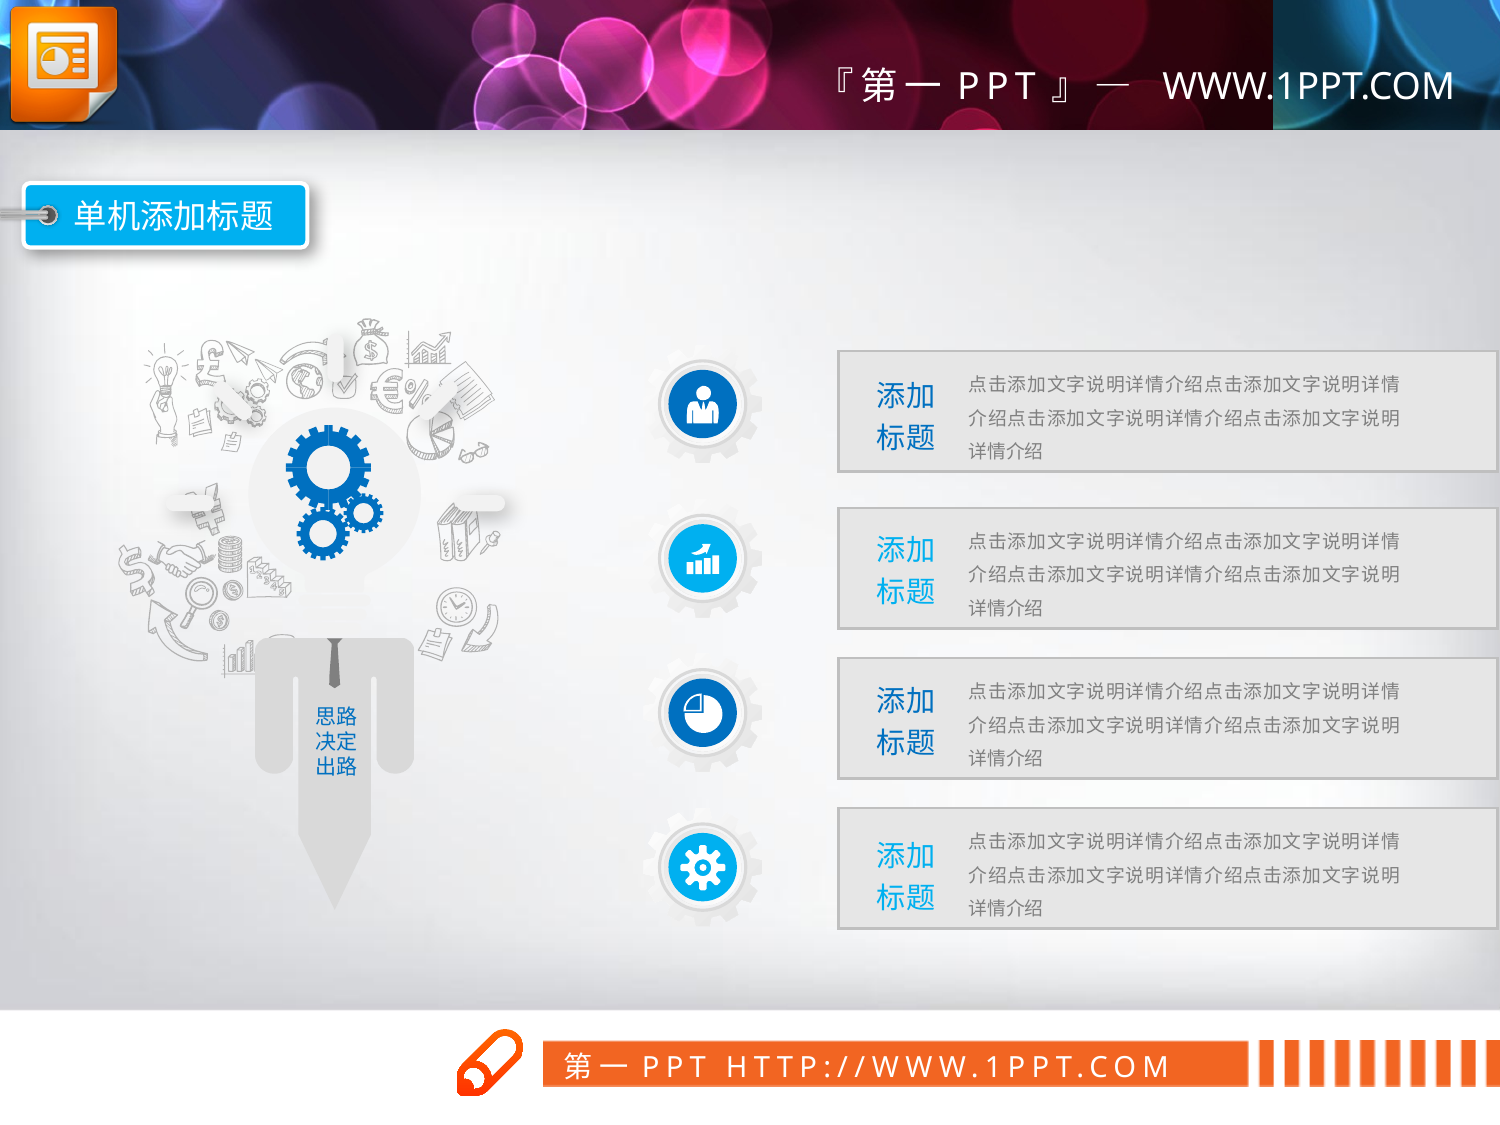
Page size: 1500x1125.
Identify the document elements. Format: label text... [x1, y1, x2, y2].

text_box 单机添加标题 [39, 187, 308, 243]
text_box 添加 标题 [862, 362, 952, 462]
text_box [643, 807, 762, 927]
text_box 添加 标题 [862, 823, 963, 922]
text_box [838, 658, 1498, 779]
text_box 添加 标题 [862, 516, 963, 616]
text_box 点击添加文字说明详情介绍点击添加文字说明详情介绍点击添加文字说明详情介绍点击添加文字说明详情介绍 [953, 661, 1415, 777]
picture [543, 1040, 1500, 1087]
text_box 点击添加文字说明详情介绍点击添加文字说明详情介绍点击添加文字说明详情介绍点击添加文字说明详情介绍 [953, 353, 1415, 470]
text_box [37, 205, 58, 226]
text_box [248, 407, 422, 911]
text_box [285, 424, 384, 561]
text_box 添加 标题 [862, 668, 963, 767]
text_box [118, 317, 501, 679]
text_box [0, 210, 48, 219]
text_box [23, 227, 307, 248]
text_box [643, 499, 762, 618]
text_box 点击添加文字说明详情介绍点击添加文字说明详情介绍点击添加文字说明详情介绍点击添加文字说明详情介绍 [953, 510, 1415, 627]
text_box [838, 351, 1498, 472]
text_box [643, 653, 762, 772]
text_box [23, 183, 307, 207]
text_box [838, 808, 1498, 929]
text_box [838, 507, 1498, 629]
text_box 点击添加文字说明详情介绍点击添加文字说明详情介绍点击添加文字说明详情介绍点击添加文字说明详情介绍 [953, 810, 1415, 927]
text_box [643, 344, 762, 464]
picture [0, 0, 1500, 1012]
